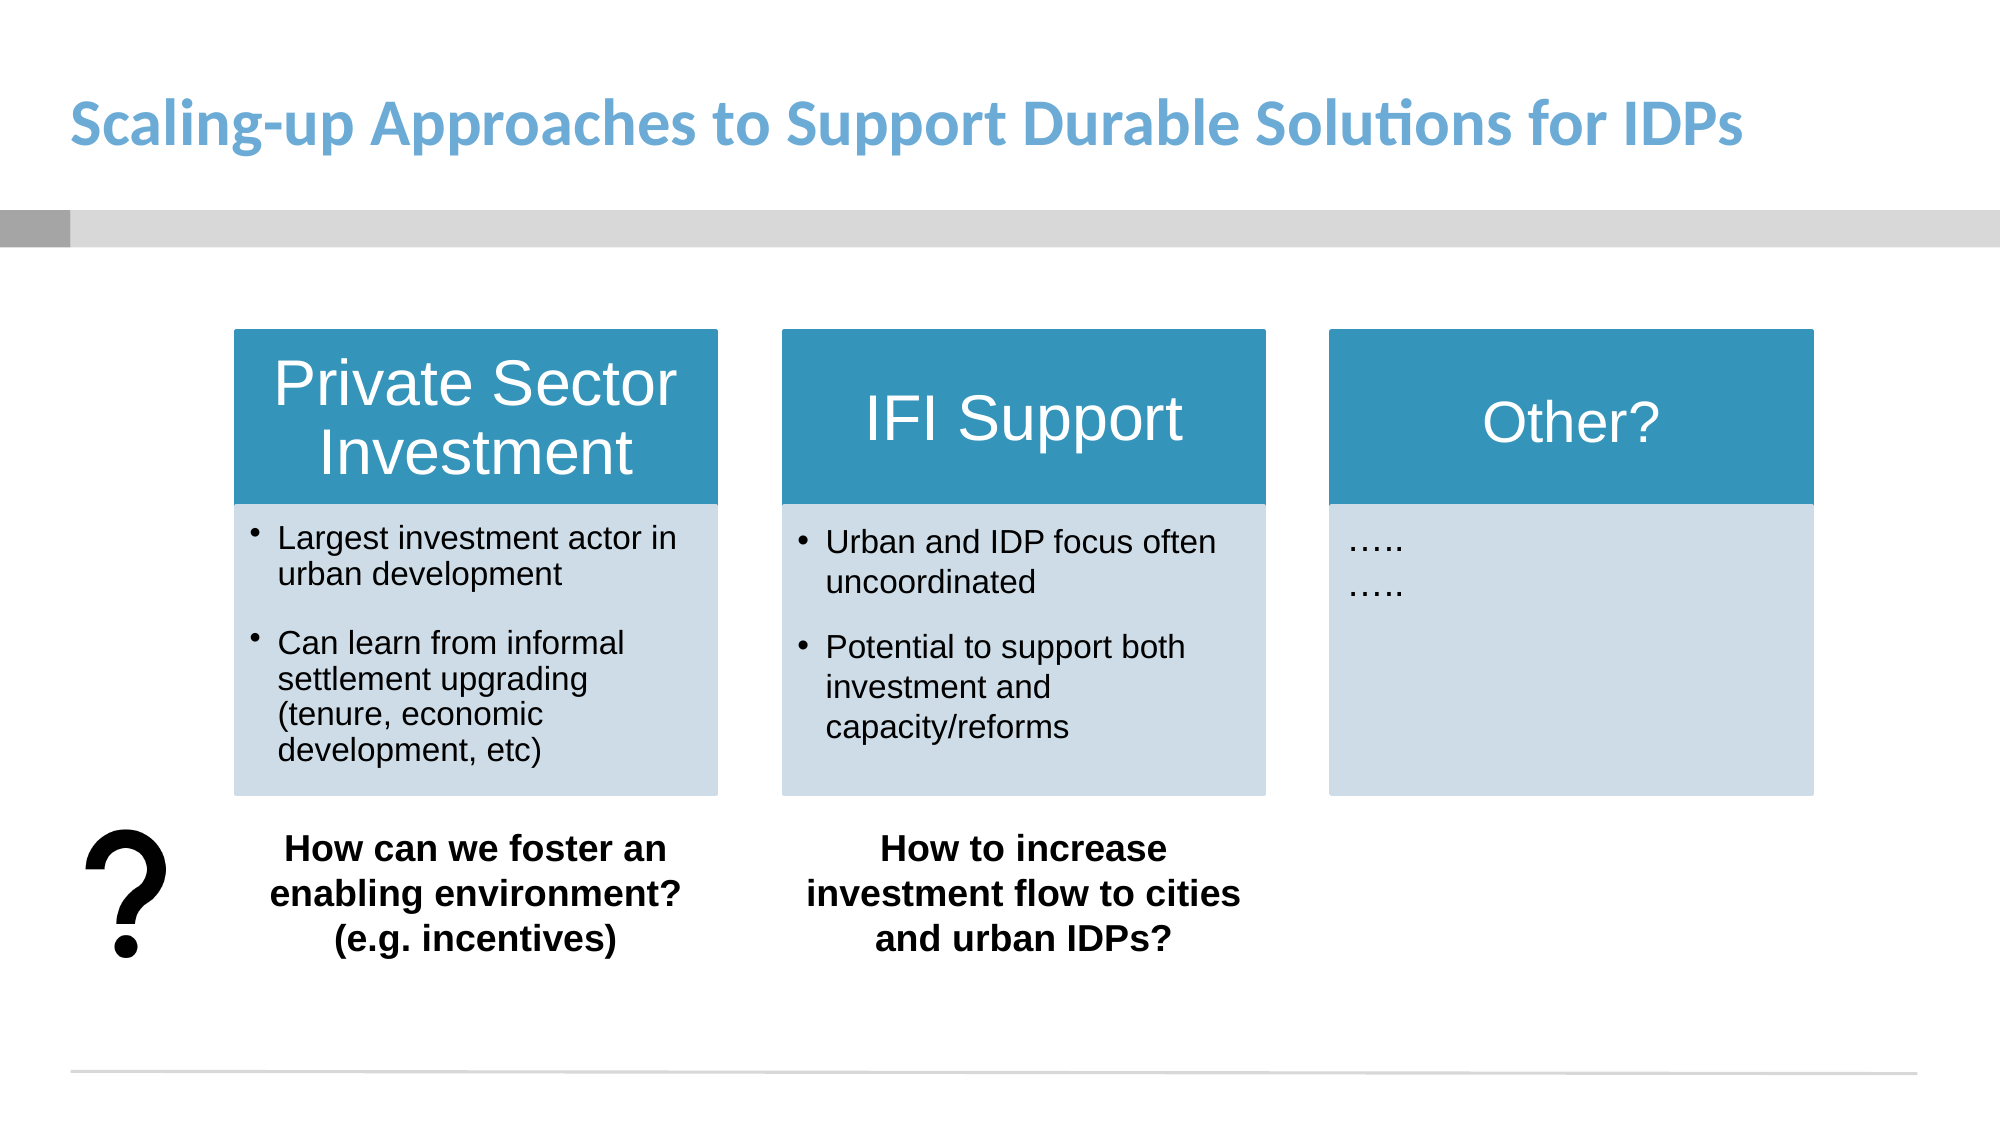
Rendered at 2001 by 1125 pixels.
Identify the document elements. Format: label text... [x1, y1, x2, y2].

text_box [235, 331, 1813, 794]
text_box How can we foster an enabling environment? (e.g. incentives) [235, 817, 717, 967]
title Scaling-up Approaches to Support Durable Solutions for IDPs [70, 37, 1918, 200]
text_box How to increase investment flow to cities and urban IDPs? [771, 817, 1277, 967]
picture [50, 818, 202, 969]
